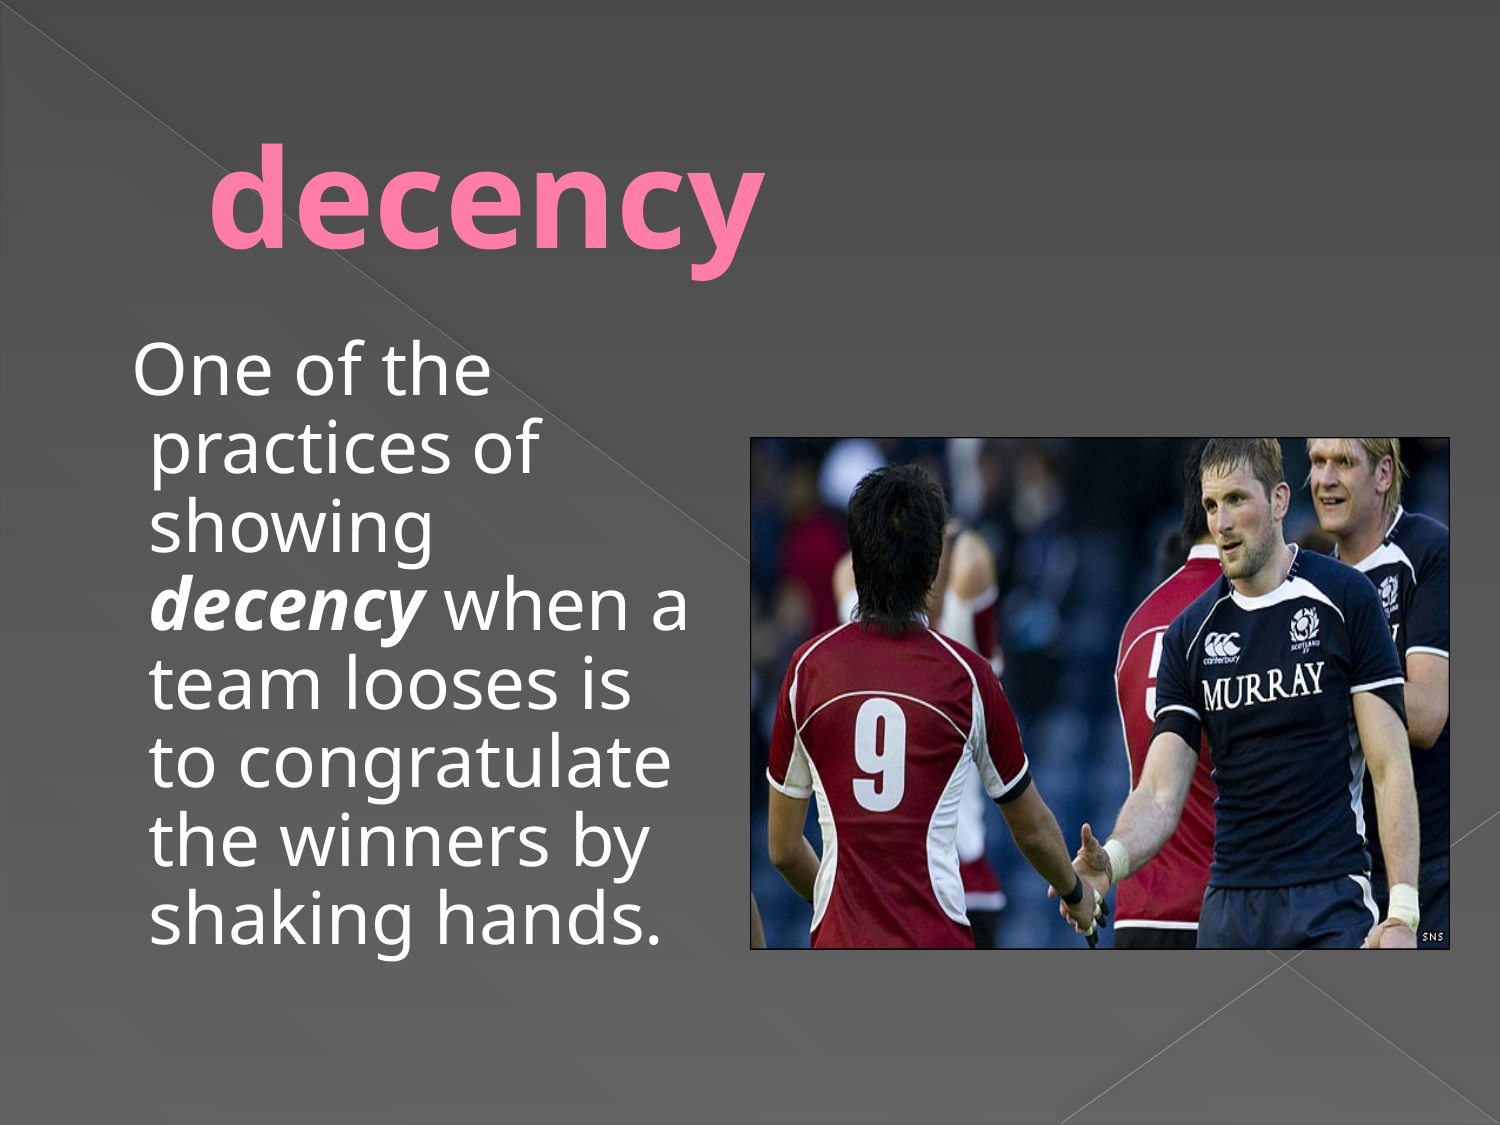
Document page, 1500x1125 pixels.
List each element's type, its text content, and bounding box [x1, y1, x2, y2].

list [749, 437, 1451, 951]
title decency [112, 99, 1388, 288]
list One of the practices of showing decency when a team looses is to congratulate the winners by shaking hands. [62, 324, 713, 1000]
